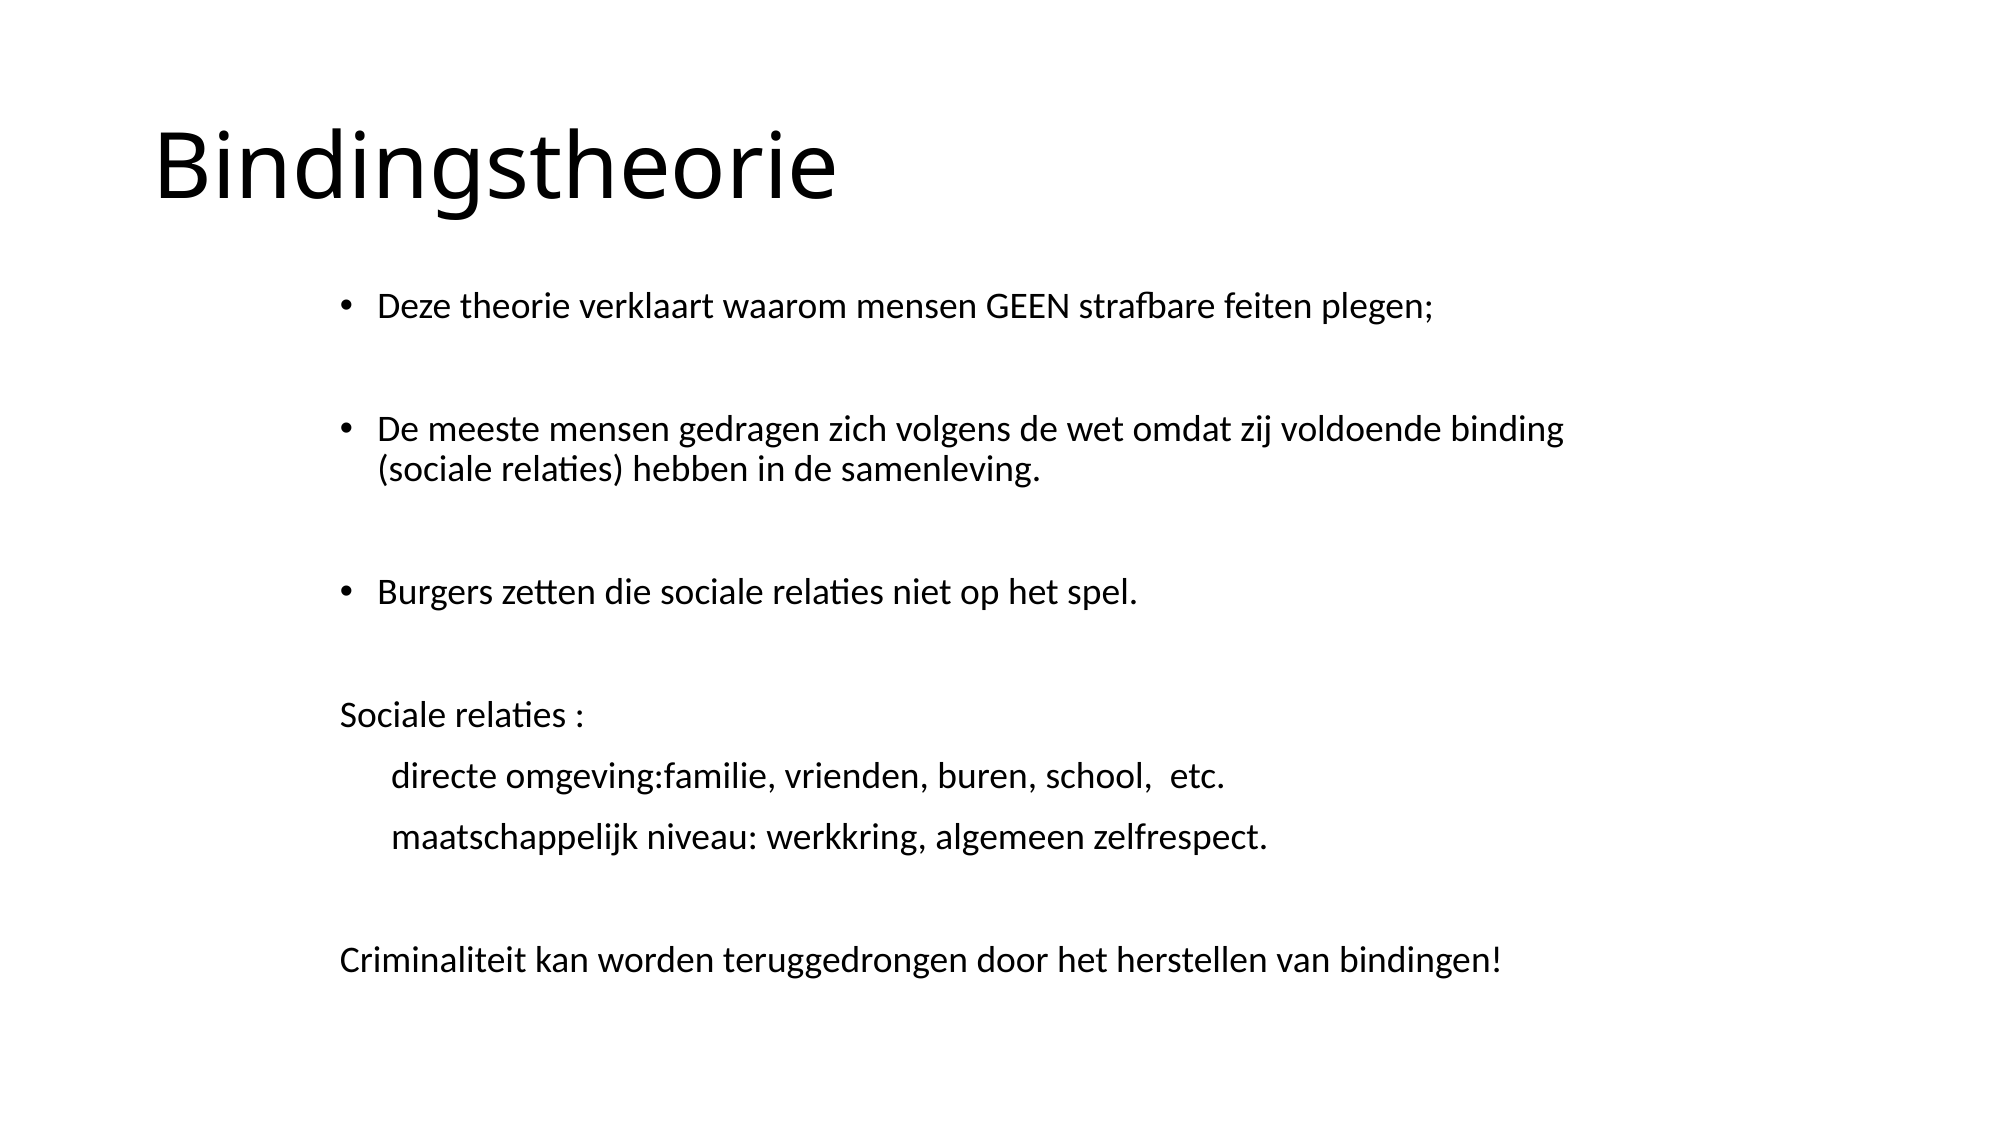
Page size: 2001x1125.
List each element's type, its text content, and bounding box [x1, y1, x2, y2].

list Deze theorie verklaart waarom mensen GEEN strafbare feiten plegen; De meeste mensen gedragen zich volgens de wet omdat zij voldoende binding (sociale relaties) hebben in de samenleving. Burgers zetten die sociale relaties niet op het spel. Sociale relaties : directe omgeving:familie, vrienden, buren, school, etc. maatschappelijk niveau: werkkring, algemeen zelfrespect. Criminaliteit kan worden teruggedrongen door het herstellen van bindingen! [324, 208, 1675, 1005]
title Bindingstheorie [137, 59, 1863, 278]
